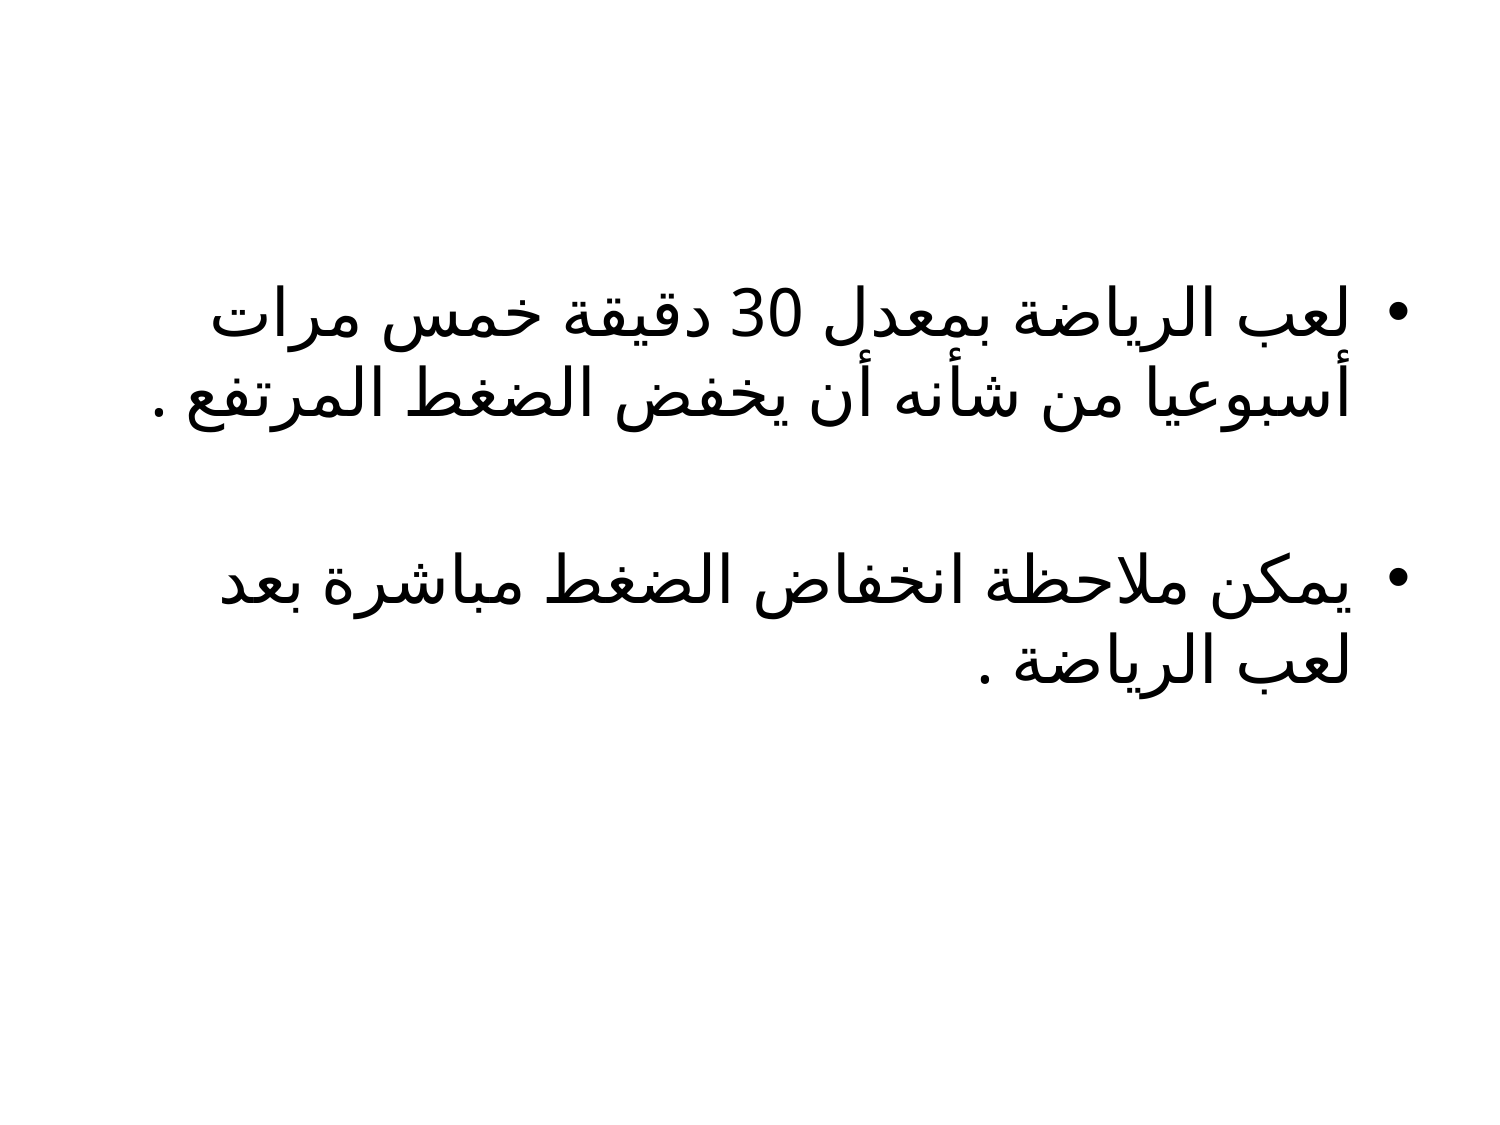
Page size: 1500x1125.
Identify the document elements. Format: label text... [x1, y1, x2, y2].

list لعب الرياضة بمعدل 30 دقيقة خمس مرات أسبوعيا من شأنه أن يخفض الضغط المرتفع . يمكن ملاحظة انخفاض الضغط مباشرة بعد لعب الرياضة . [75, 262, 1425, 1005]
